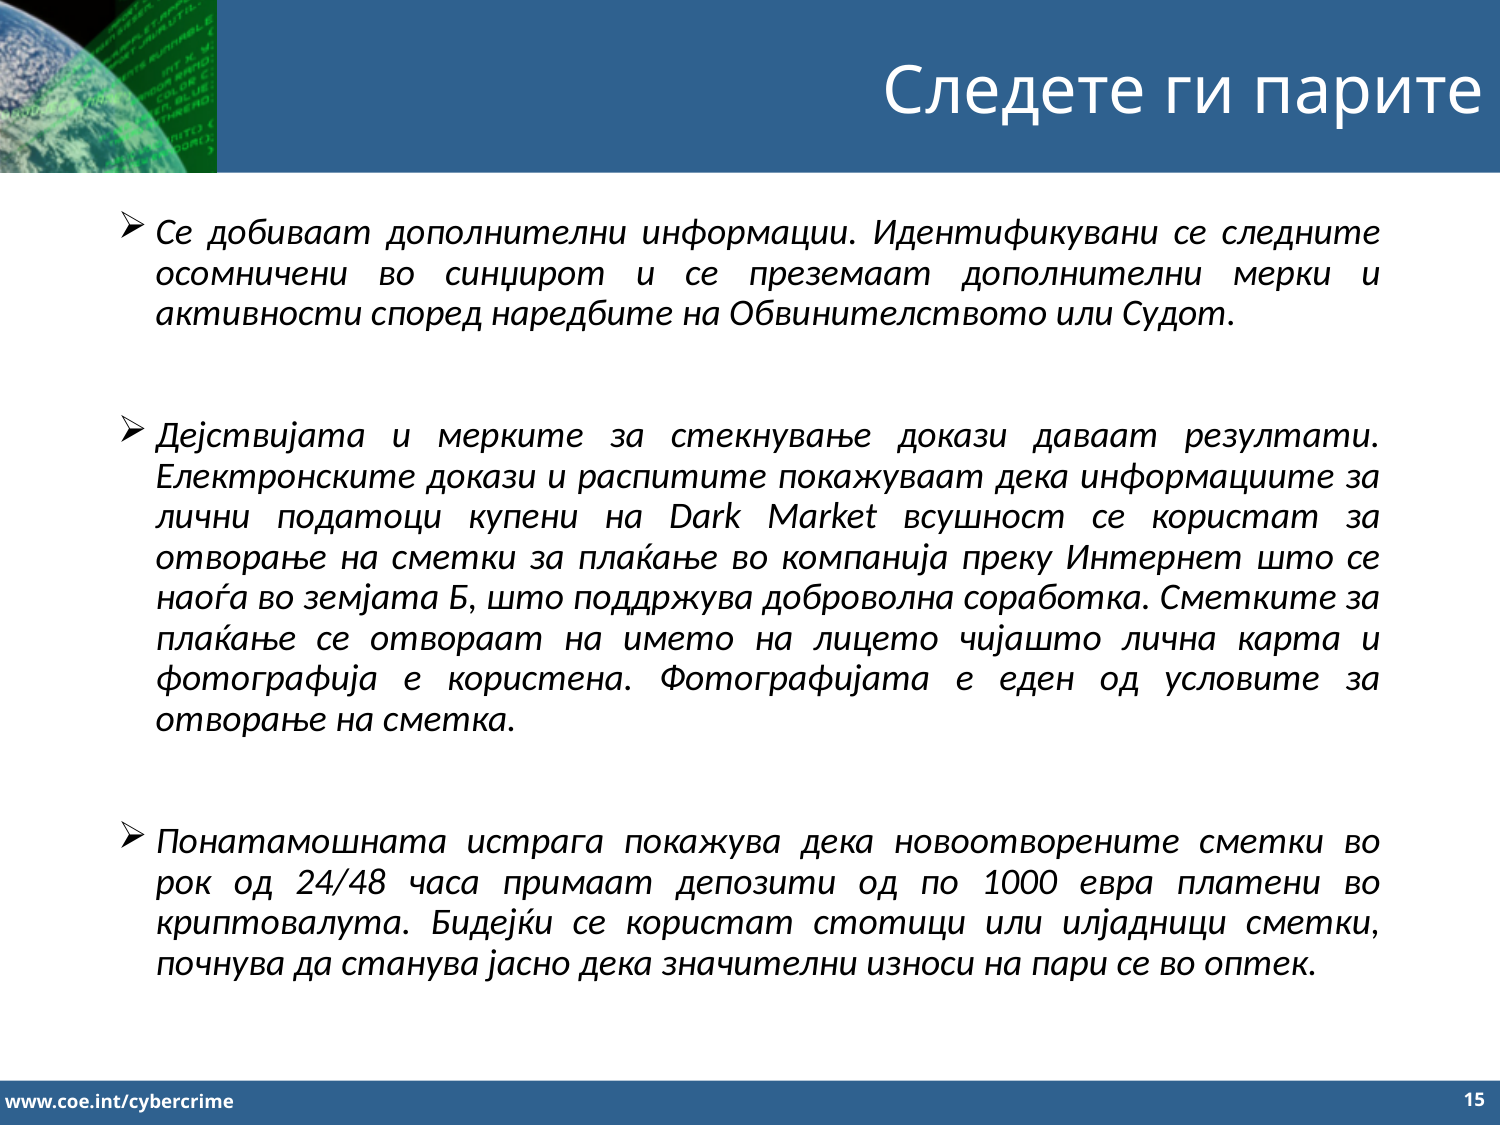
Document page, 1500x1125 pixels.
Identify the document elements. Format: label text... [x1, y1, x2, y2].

text_box Следете ги парите [373, 10, 1500, 163]
list Се добиваат дополнителни информации. Идентификувани се следните осомничени во синџирот и се преземаат дополнителни мерки и активности според наредбите на Обвинителството или Судот. Дејствијата и мерките за стекнување докази даваат резултати. Електронските докази и распитите покажуваат дека информациите за лични податоци купени на Dark Market всушност се користат за отворање на сметки за плаќање во компанија преку Интернет што се наоѓа во земјата Б, што поддржува доброволна соработка. Сметките за плаќање се отвораат на името на лицето чијашто лична карта и фотографија е користена. Фотографијата е еден од условите за отворање на сметка. Понатамошната истрага покажува дека новоотворените сметки во рок од 24/48 часа примаат депозити од по 1000 евра платени во криптовалута. Бидејќи се користат стотици или илјадници сметки, почнува да станува јасно дека значителни износи на пари се во оптек. [103, 204, 1397, 1050]
picture [0, 1, 217, 173]
slide_number 15 [1162, 1080, 1500, 1125]
